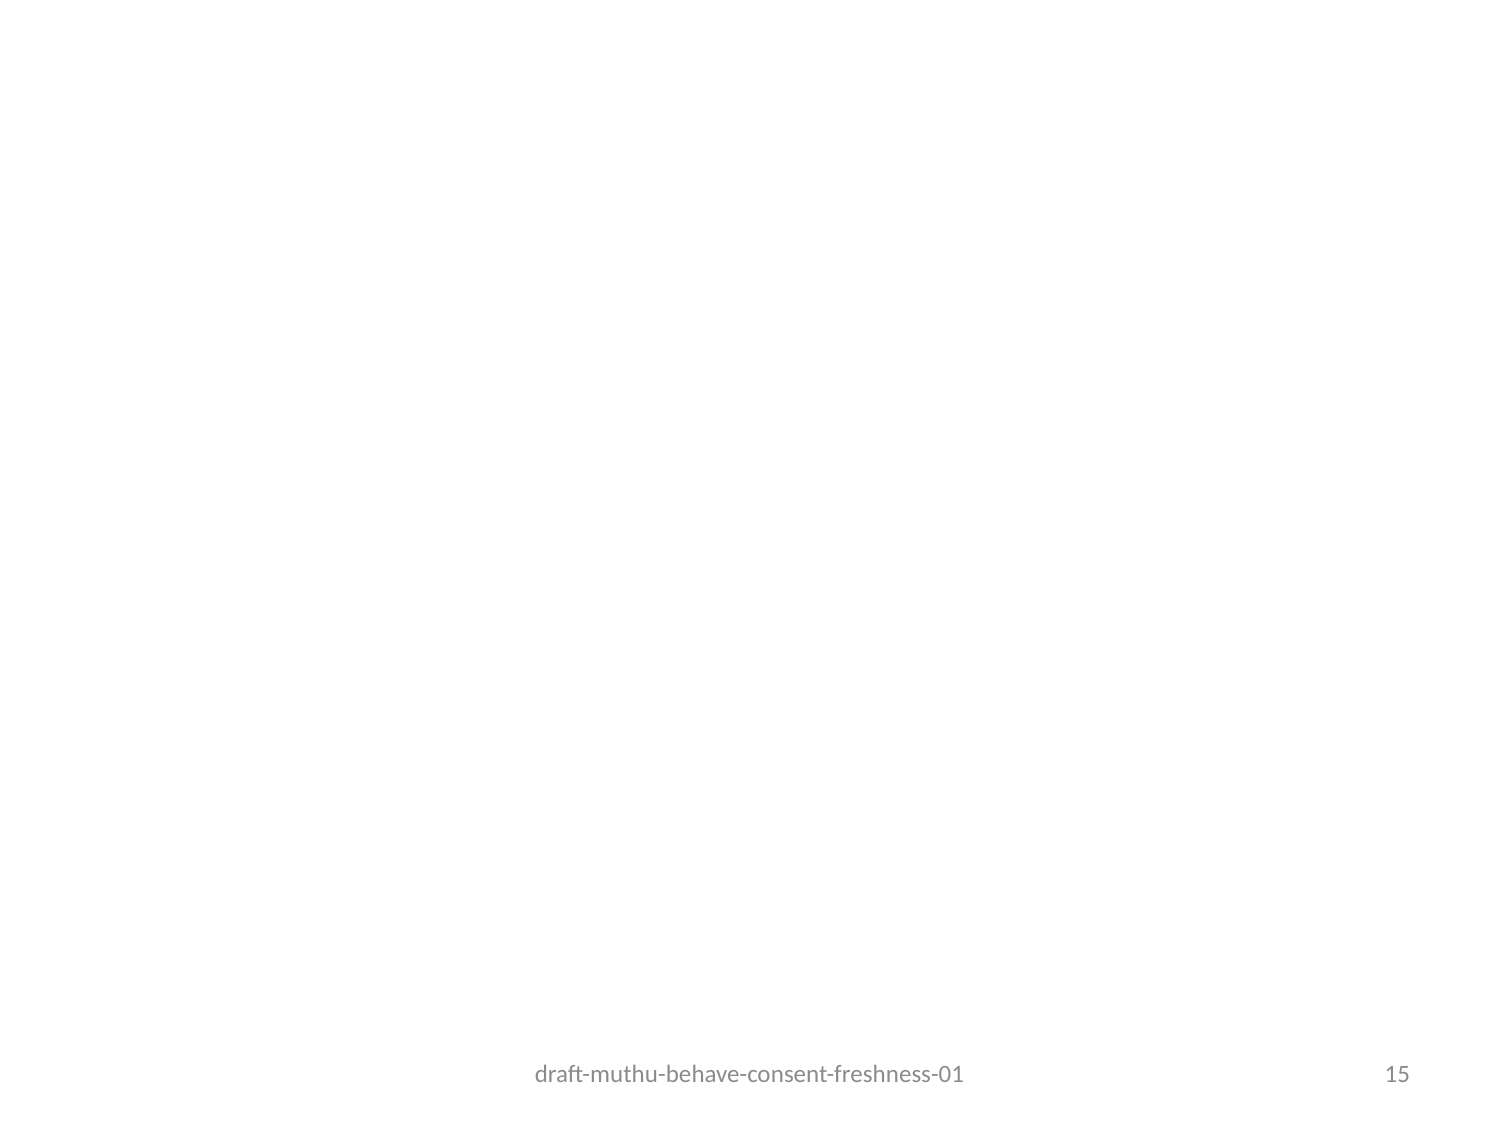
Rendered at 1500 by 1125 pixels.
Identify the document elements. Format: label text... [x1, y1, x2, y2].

footer draft-muthu-behave-consent-freshness-01 [512, 1042, 988, 1103]
slide_number 15 [1074, 1042, 1425, 1103]
